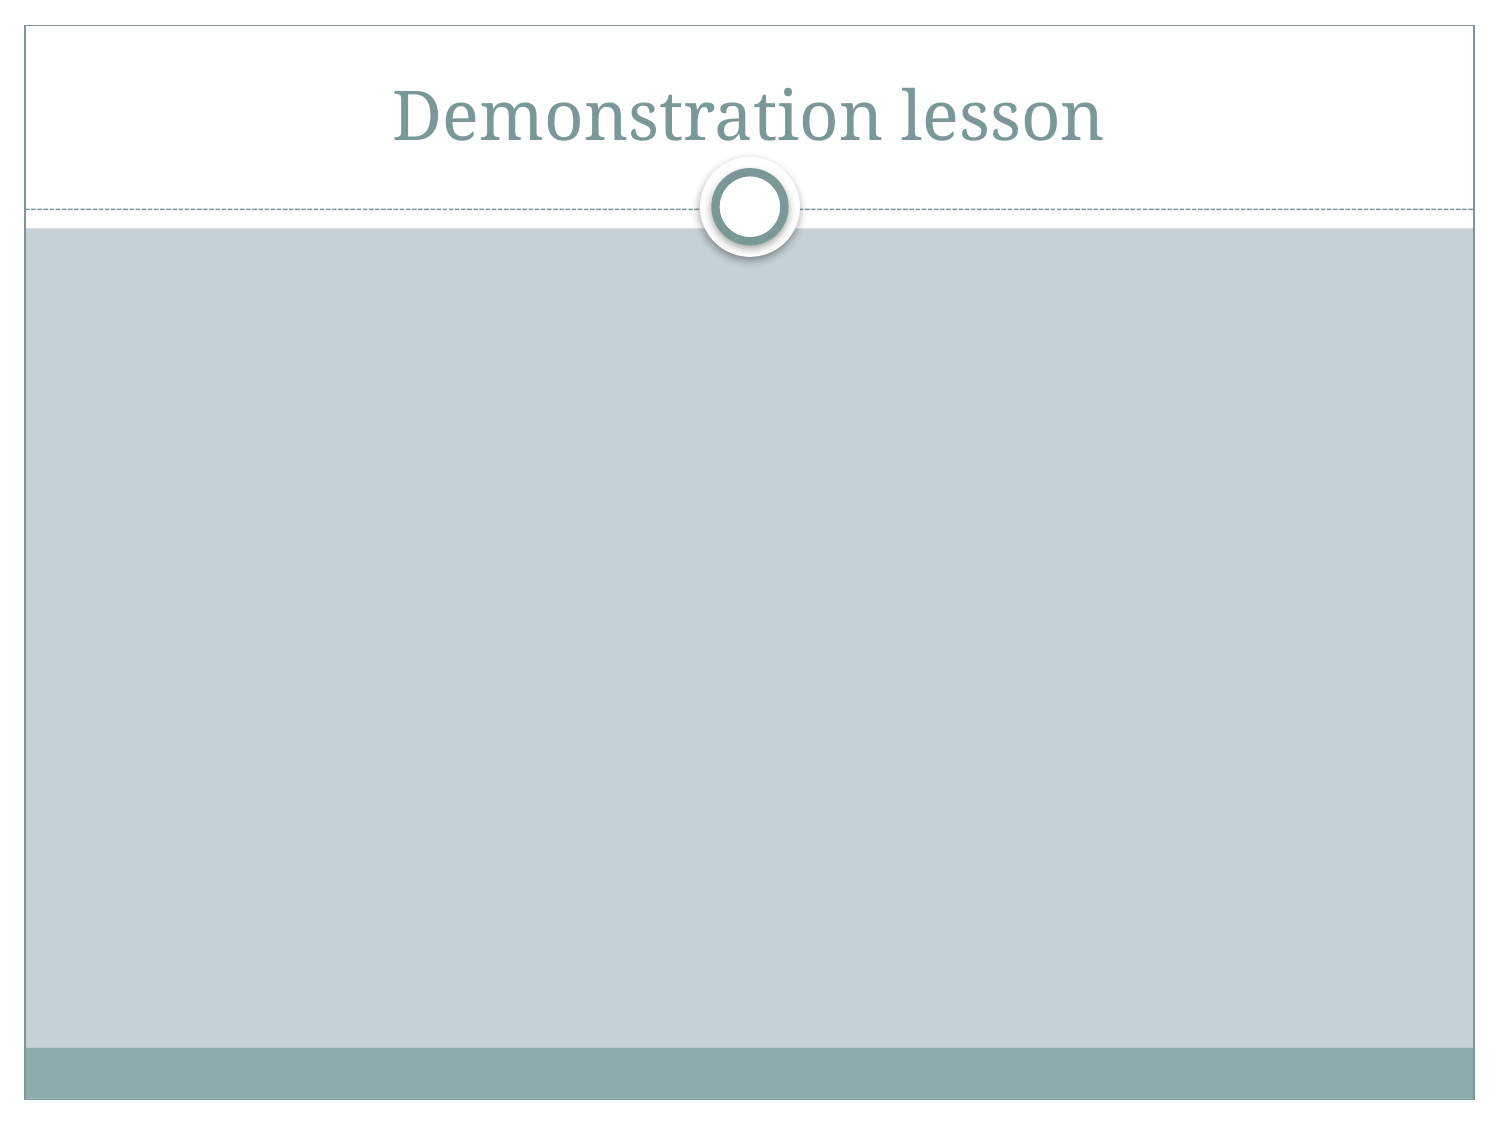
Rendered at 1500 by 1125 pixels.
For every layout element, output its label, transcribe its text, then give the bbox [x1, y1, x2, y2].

title Demonstration lesson [49, 37, 1450, 162]
